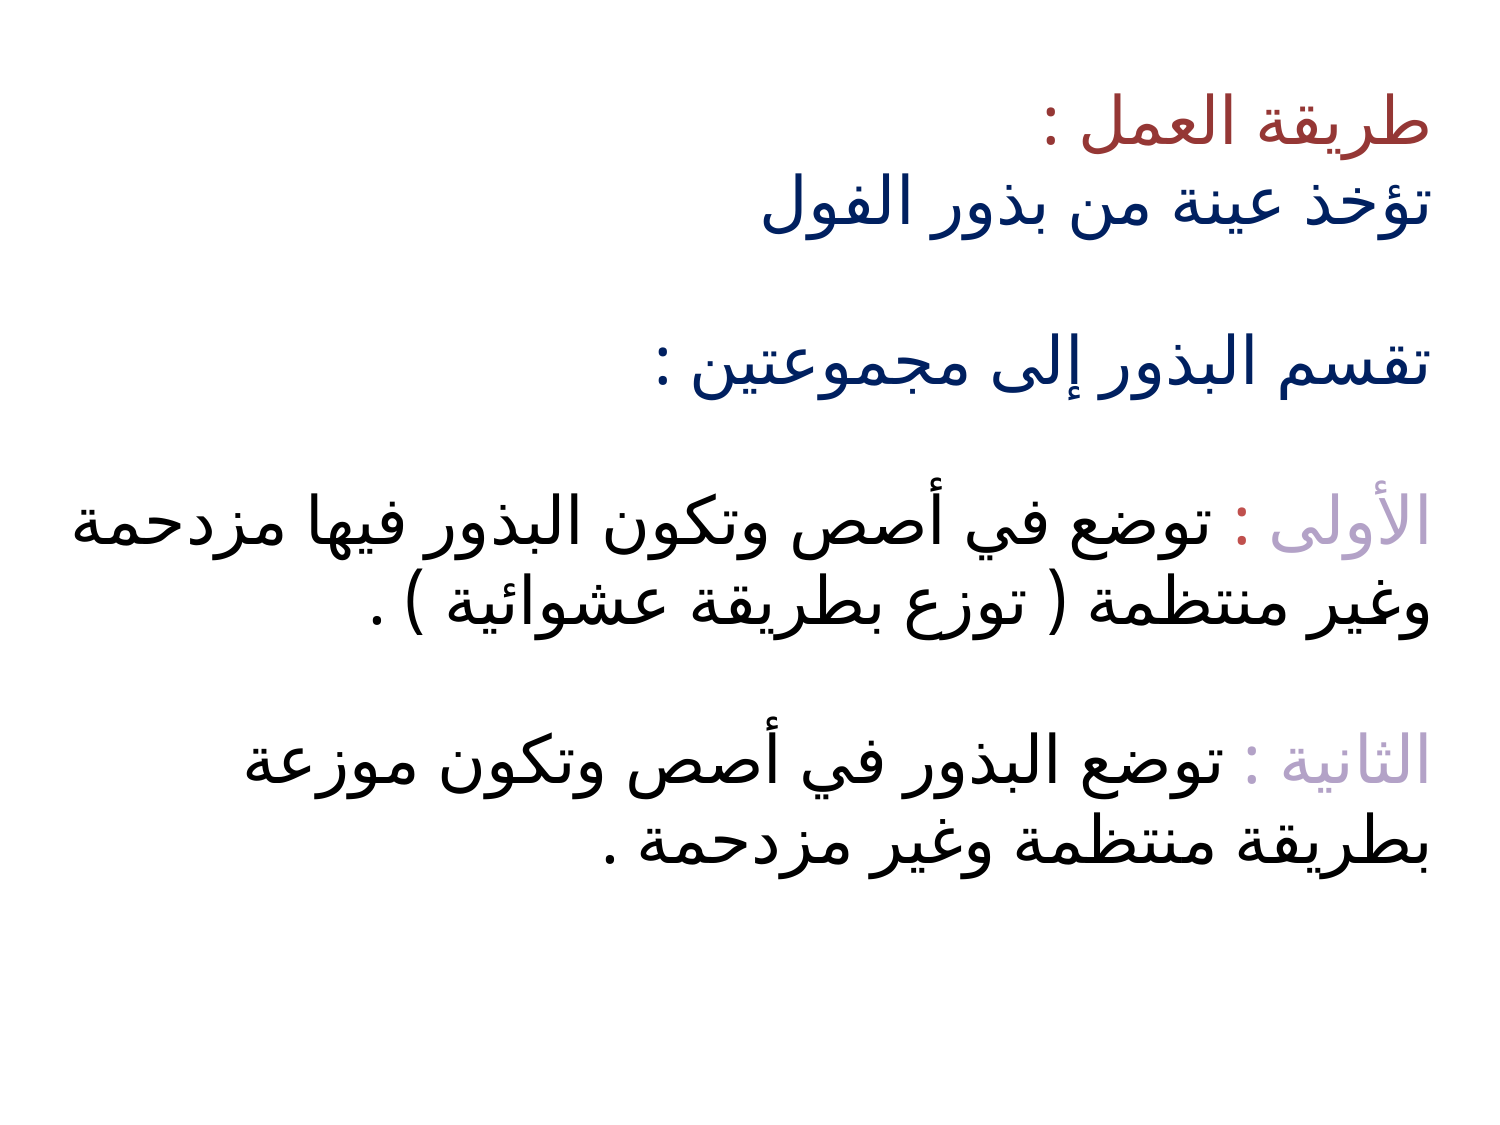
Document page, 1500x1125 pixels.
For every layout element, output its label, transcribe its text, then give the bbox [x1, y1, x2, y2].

text_box طريقة العمل : تؤخذ عينة من بذور الفول تقسم البذور إلى مجموعتين : الأولى : توضع في أصص وتكون البذور فيها مزدحمة وغير منتظمة ( توزع بطريقة عشوائية ) . الثانية : توضع البذور في أصص وتكون موزعة بطريقة منتظمة وغير مزدحمة . [35, 70, 1449, 885]
